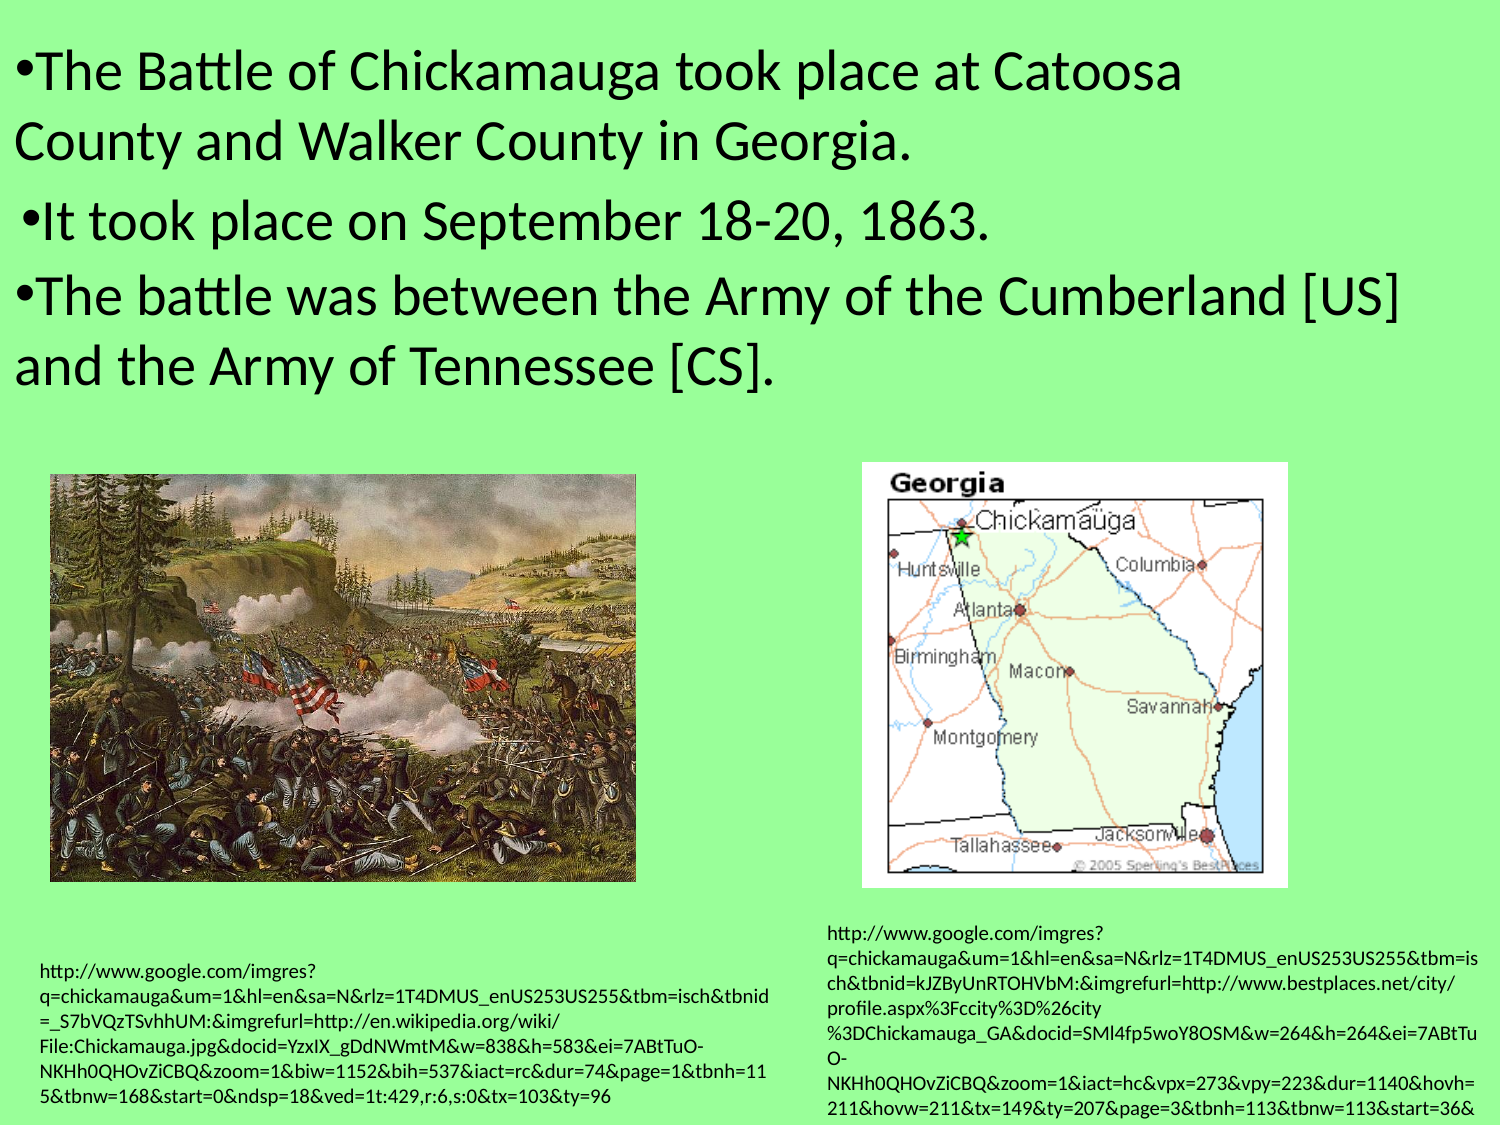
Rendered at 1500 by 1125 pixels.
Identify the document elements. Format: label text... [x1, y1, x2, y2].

picture [49, 474, 636, 883]
text_box The battle was between the Army of the Cumberland [US] and the Army of Tennessee [CS]. [0, 249, 1500, 405]
text_box http://www.google.com/imgres?q=chickamauga&um=1&hl=en&sa=N&rlz=1T4DMUS_enUS253US255&tbm=isch&tbnid=_S7bVQzTSvhhUM:&imgrefurl=http://en.wikipedia.org/wiki/File:Chickamauga.jpg&docid=YzxIX_gDdNWmtM&w=838&h=583&ei=7ABtTuO-NKHh0QHOvZiCBQ&zoom=1&biw=1152&bih=537&iact=rc&dur=74&page=1&tbnh=115&tbnw=168&start=0&ndsp=18&ved=1t:429,r:6,s:0&tx=103&ty=96 [24, 949, 788, 1115]
text_box http://www.google.com/imgres?q=chickamauga&um=1&hl=en&sa=N&rlz=1T4DMUS_enUS253US255&tbm=isch&tbnid=kJZByUnRTOHVbM:&imgrefurl=http://www.bestplaces.net/city/profile.aspx%3Fccity%3D%26city%3DChickamauga_GA&docid=SMl4fp5woY8OSM&w=264&h=264&ei=7ABtTuO-NKHh0QHOvZiCBQ&zoom=1&iact=hc&vpx=273&vpy=223&dur=1140&hovh=211&hovw=211&tx=149&ty=207&page=3&tbnh=113&tbnw=113&start=36&ndsp=21&ved=1t:429,r:8,s:36&biw=1152&bih=537 [812, 912, 1500, 1125]
text_box The Battle of Chickamauga took place at Catoosa County and Walker County in Georgia. [0, 24, 1375, 180]
picture [862, 462, 1288, 888]
text_box It took place on September 18-20, 1863. [6, 174, 1008, 249]
